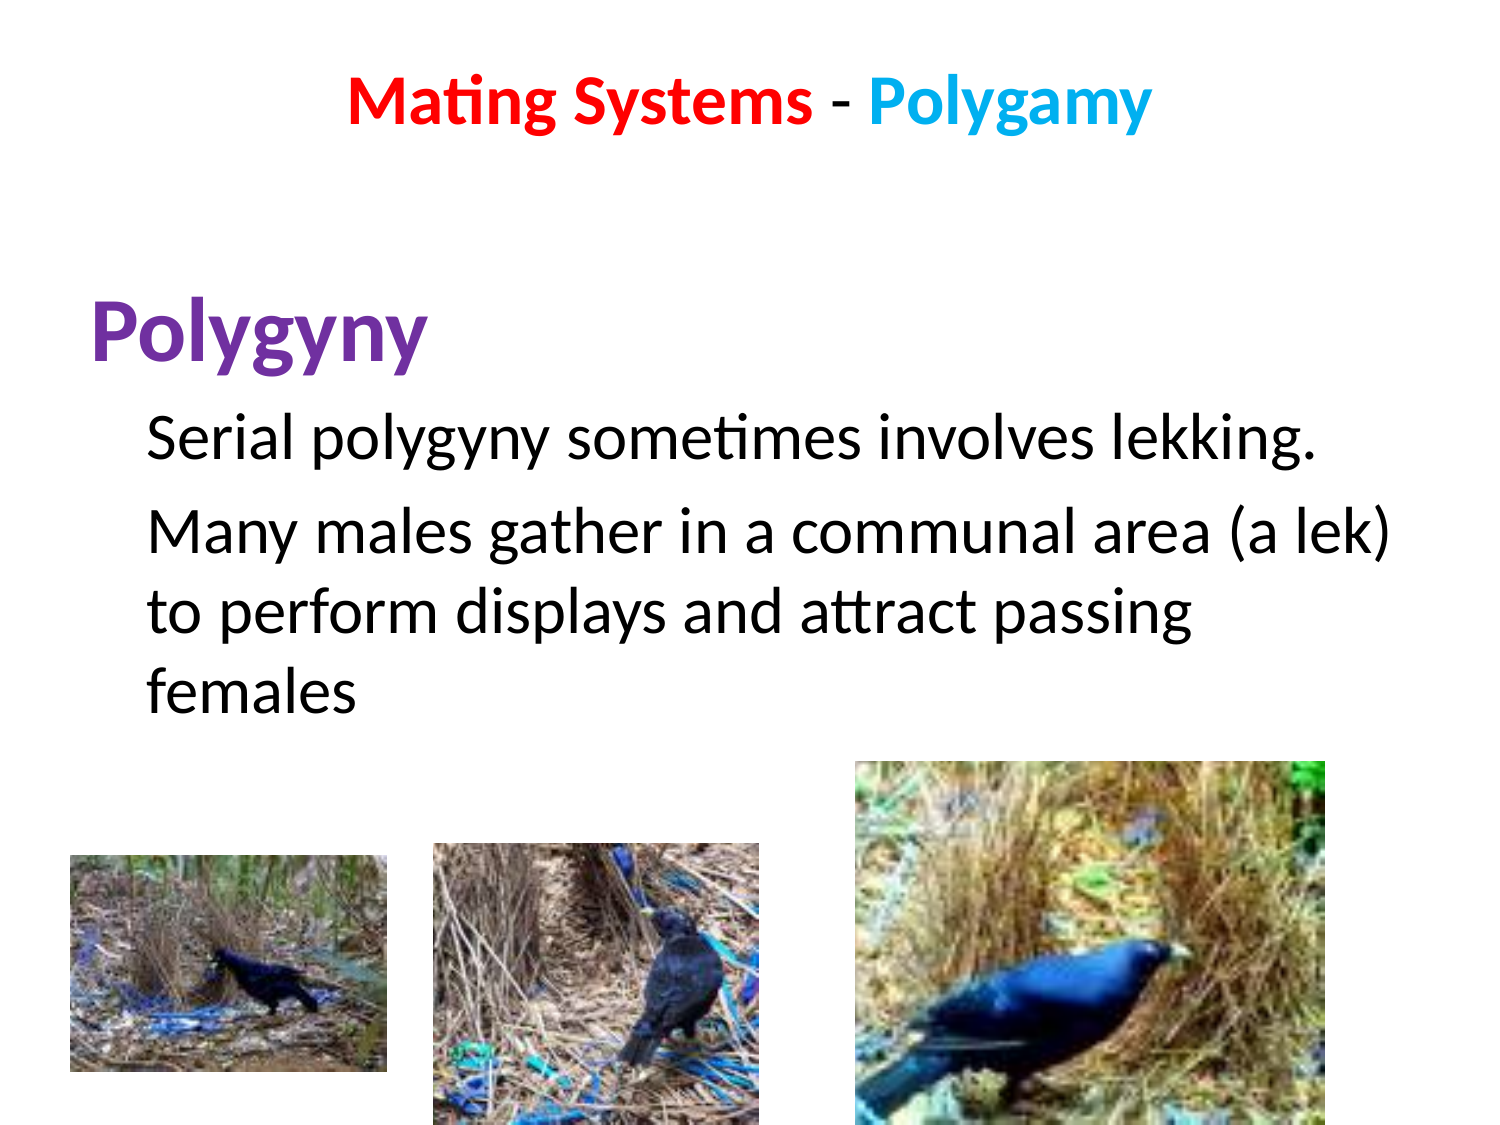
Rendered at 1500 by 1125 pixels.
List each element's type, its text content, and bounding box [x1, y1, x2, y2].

list Polygyny Serial polygyny sometimes involves lekking. Many males gather in a communal area (a lek) to perform displays and attract passing females [74, 262, 1426, 1006]
picture [433, 843, 759, 1125]
title Mating Systems - Polygamy [74, 44, 1426, 233]
picture [70, 855, 387, 1072]
picture [855, 761, 1325, 1125]
